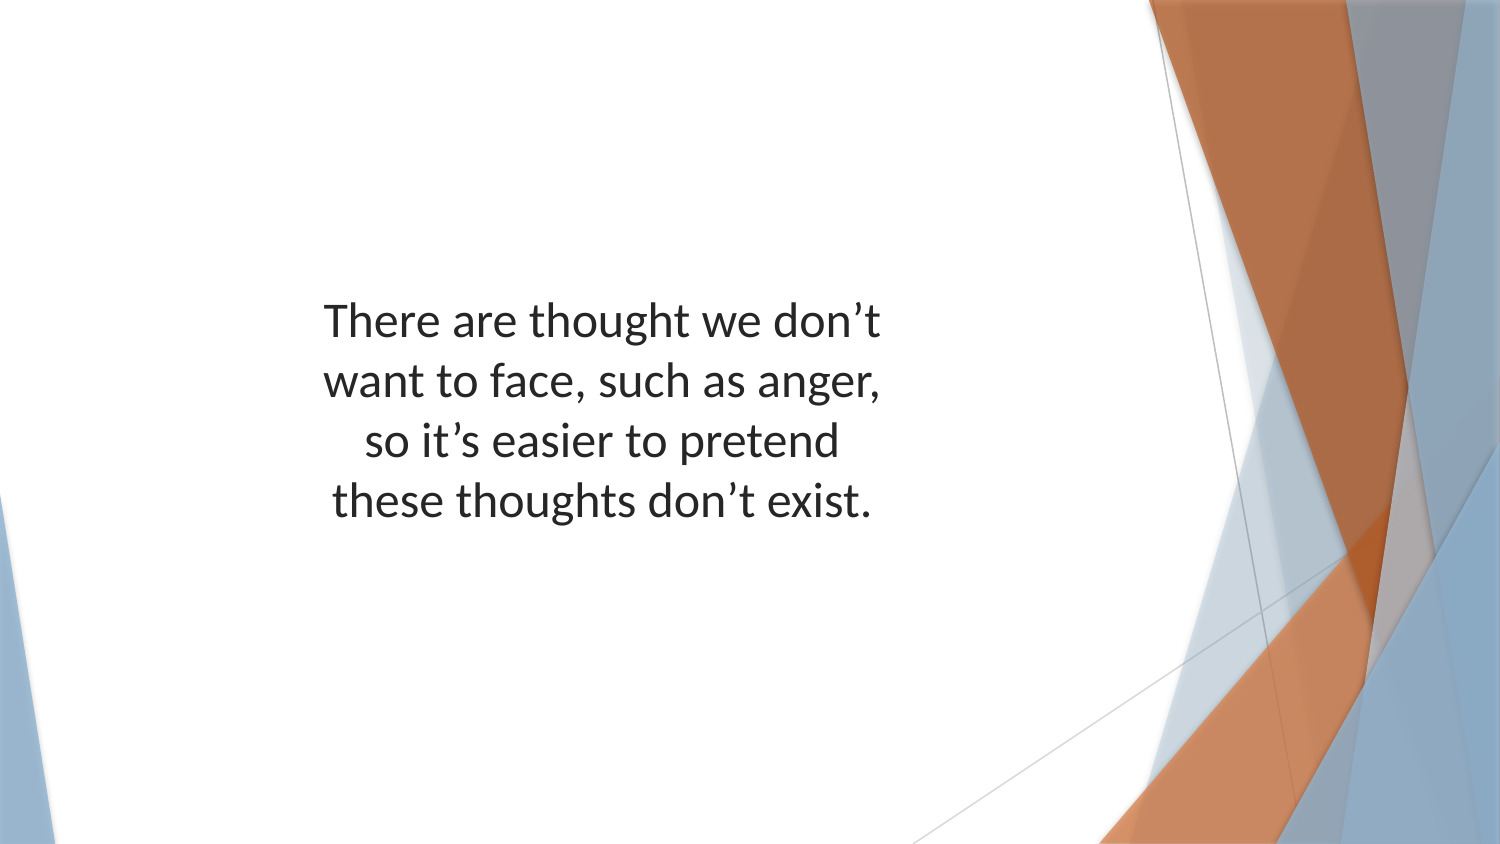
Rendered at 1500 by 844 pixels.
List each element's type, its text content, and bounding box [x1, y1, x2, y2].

list There are thought we don’t want to face, such as anger, so it’s easier to pretend these thoughts don’t exist. [289, 280, 916, 659]
